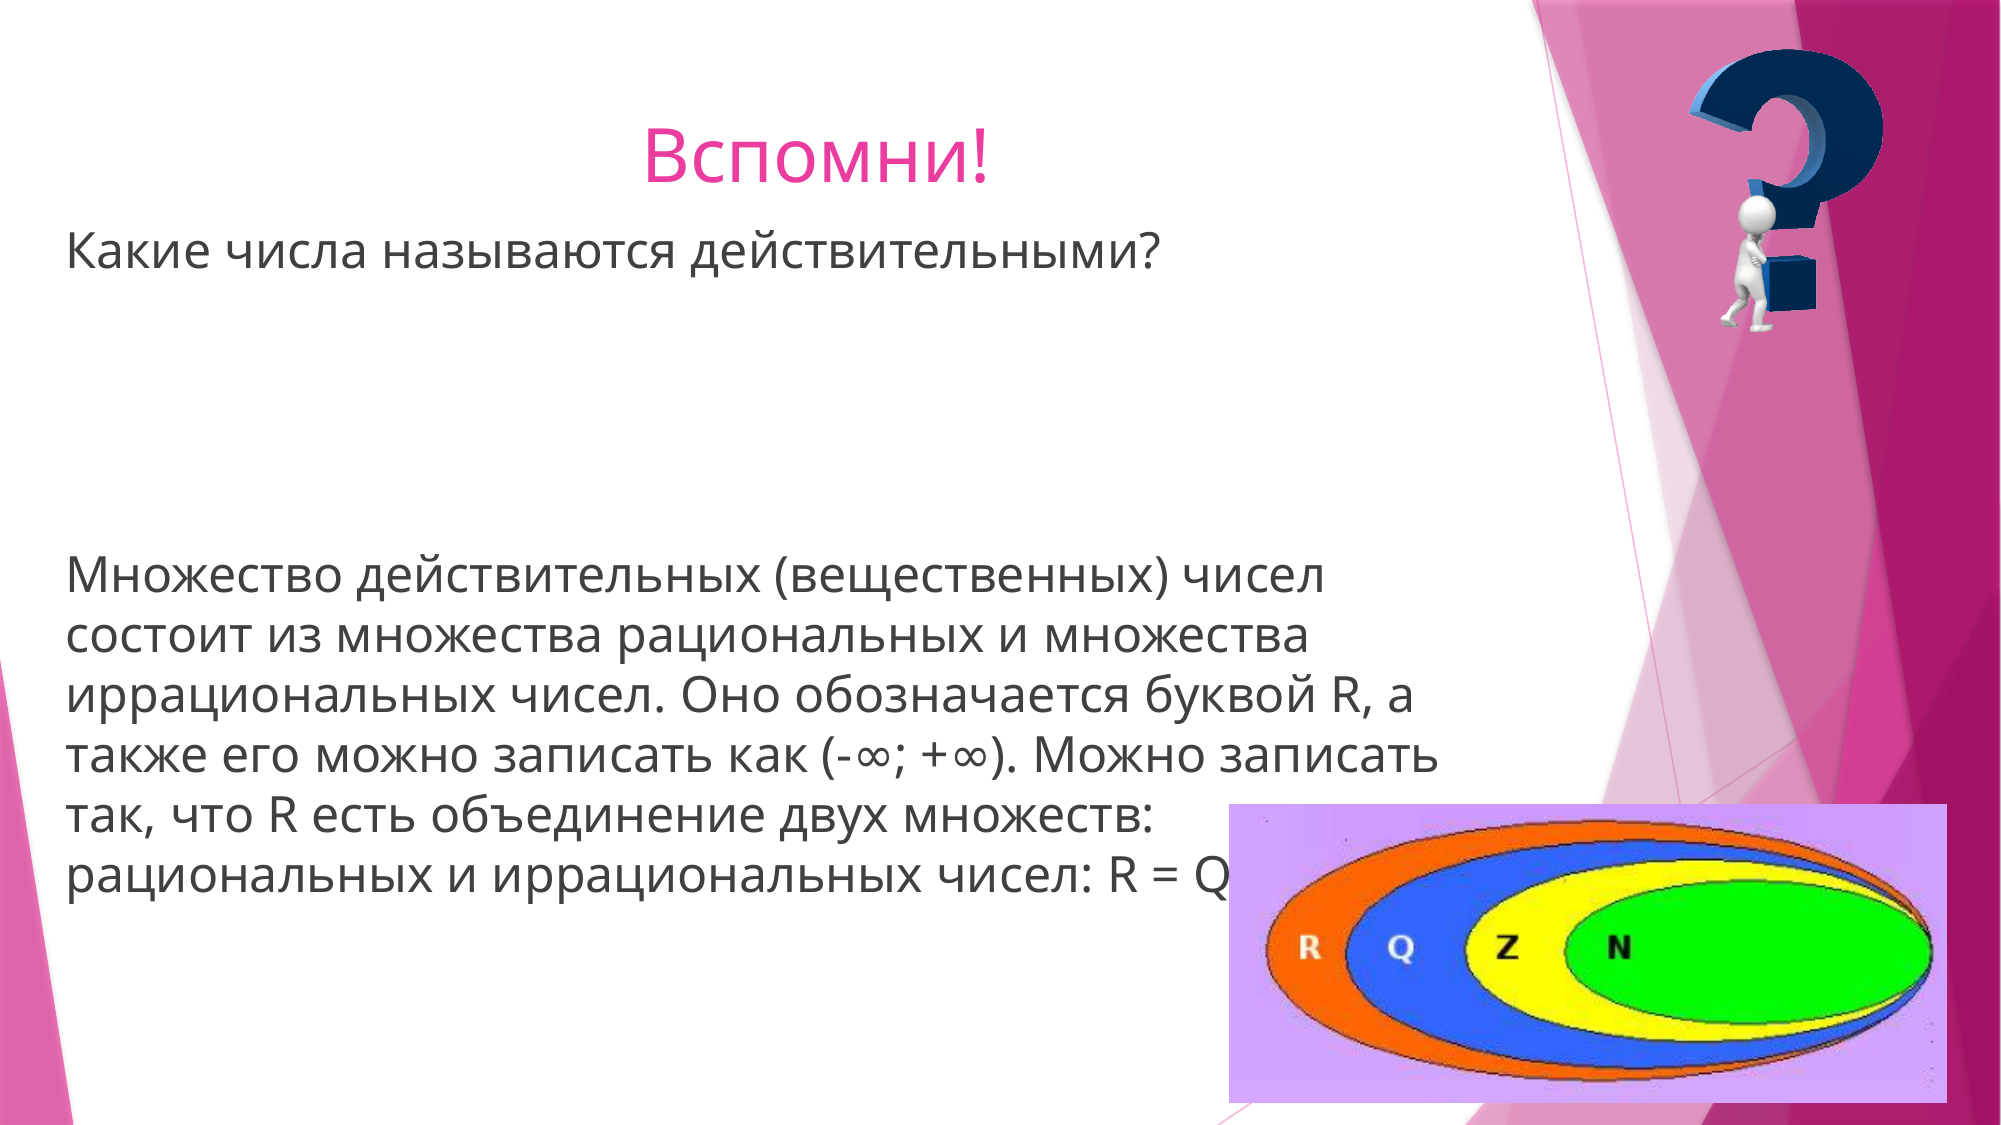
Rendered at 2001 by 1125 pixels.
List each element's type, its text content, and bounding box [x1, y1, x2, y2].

picture [1654, 40, 1909, 358]
picture [1229, 803, 1948, 1103]
list Какие числа называются действительными? Множество действительных (вещественных) чисел состоит из множества рациональных и множества иррациональных чисел. Оно обозначается буквой R, а также его можно записать как (-∞; +∞). Можно записать так, что R есть объединение двух множеств: рациональных и иррациональных чисел: R = Q∪I . [50, 211, 1522, 991]
title Вспомни! [111, 99, 1522, 211]
